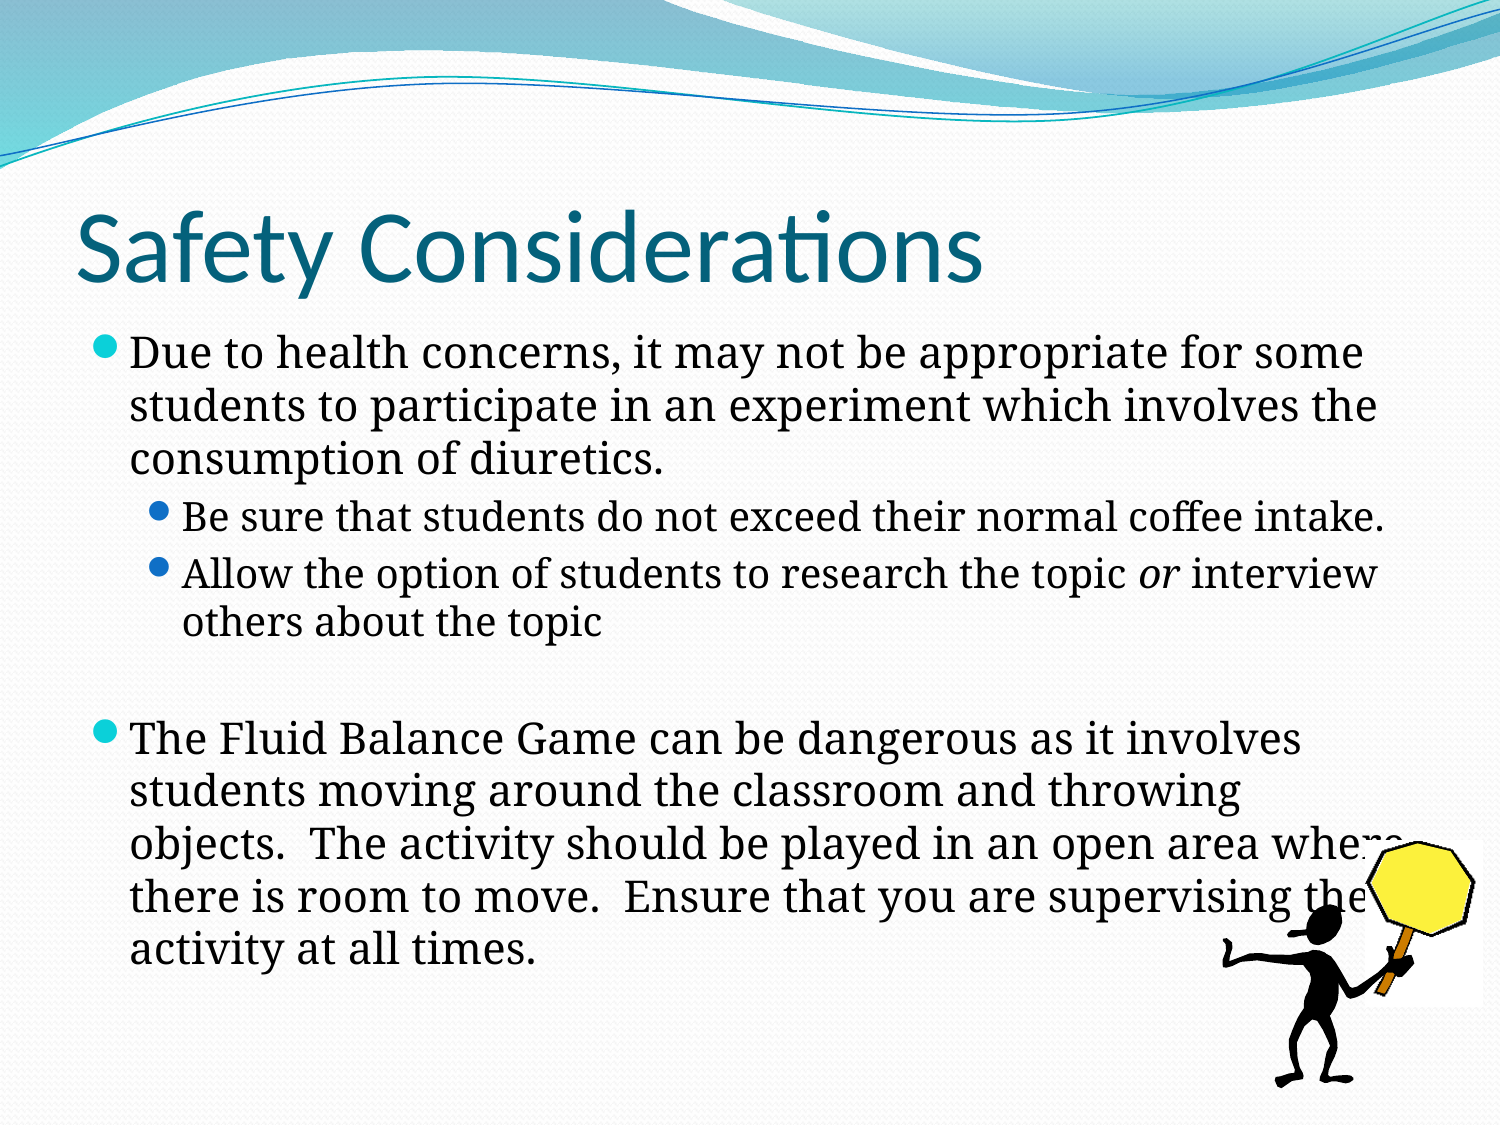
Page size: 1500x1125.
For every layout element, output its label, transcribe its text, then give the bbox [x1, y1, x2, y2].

list Due to health concerns, it may not be appropriate for some students to participate in an experiment which involves the consumption of diuretics. Be sure that students do not exceed their normal coffee intake. Allow the option of students to research the topic or interview others about the topic The Fluid Balance Game can be dangerous as it involves students moving around the classroom and throwing objects. The activity should be played in an open area where there is room to move. Ensure that you are supervising the activity at all times. [75, 317, 1425, 1038]
title Safety Considerations [75, 115, 1425, 303]
picture [1222, 839, 1483, 1090]
